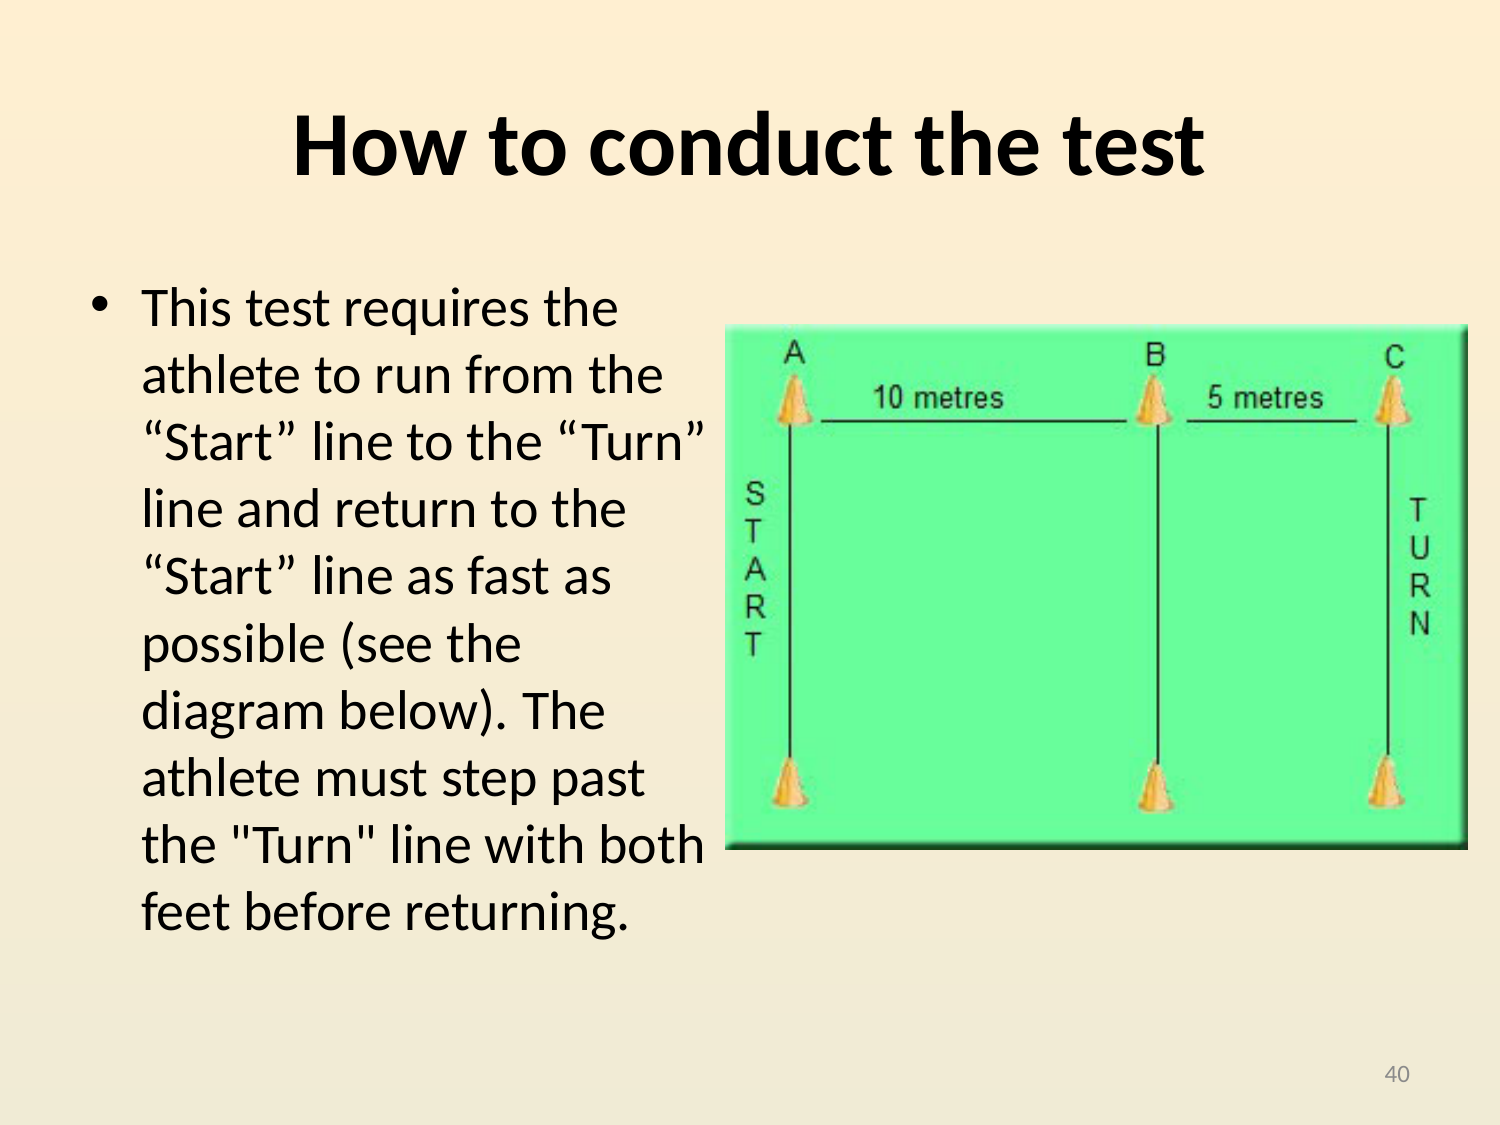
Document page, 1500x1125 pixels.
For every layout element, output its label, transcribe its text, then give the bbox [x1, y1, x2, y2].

list This test requires the athlete to run from the “Start” line to the “Turn” line and return to the “Start” line as fast as possible (see the diagram below). The athlete must step past the "Turn" line with both feet before returning. [75, 262, 725, 1005]
slide_number 40 [1074, 1042, 1425, 1103]
picture [724, 324, 1468, 851]
title How to conduct the test [75, 45, 1425, 233]
